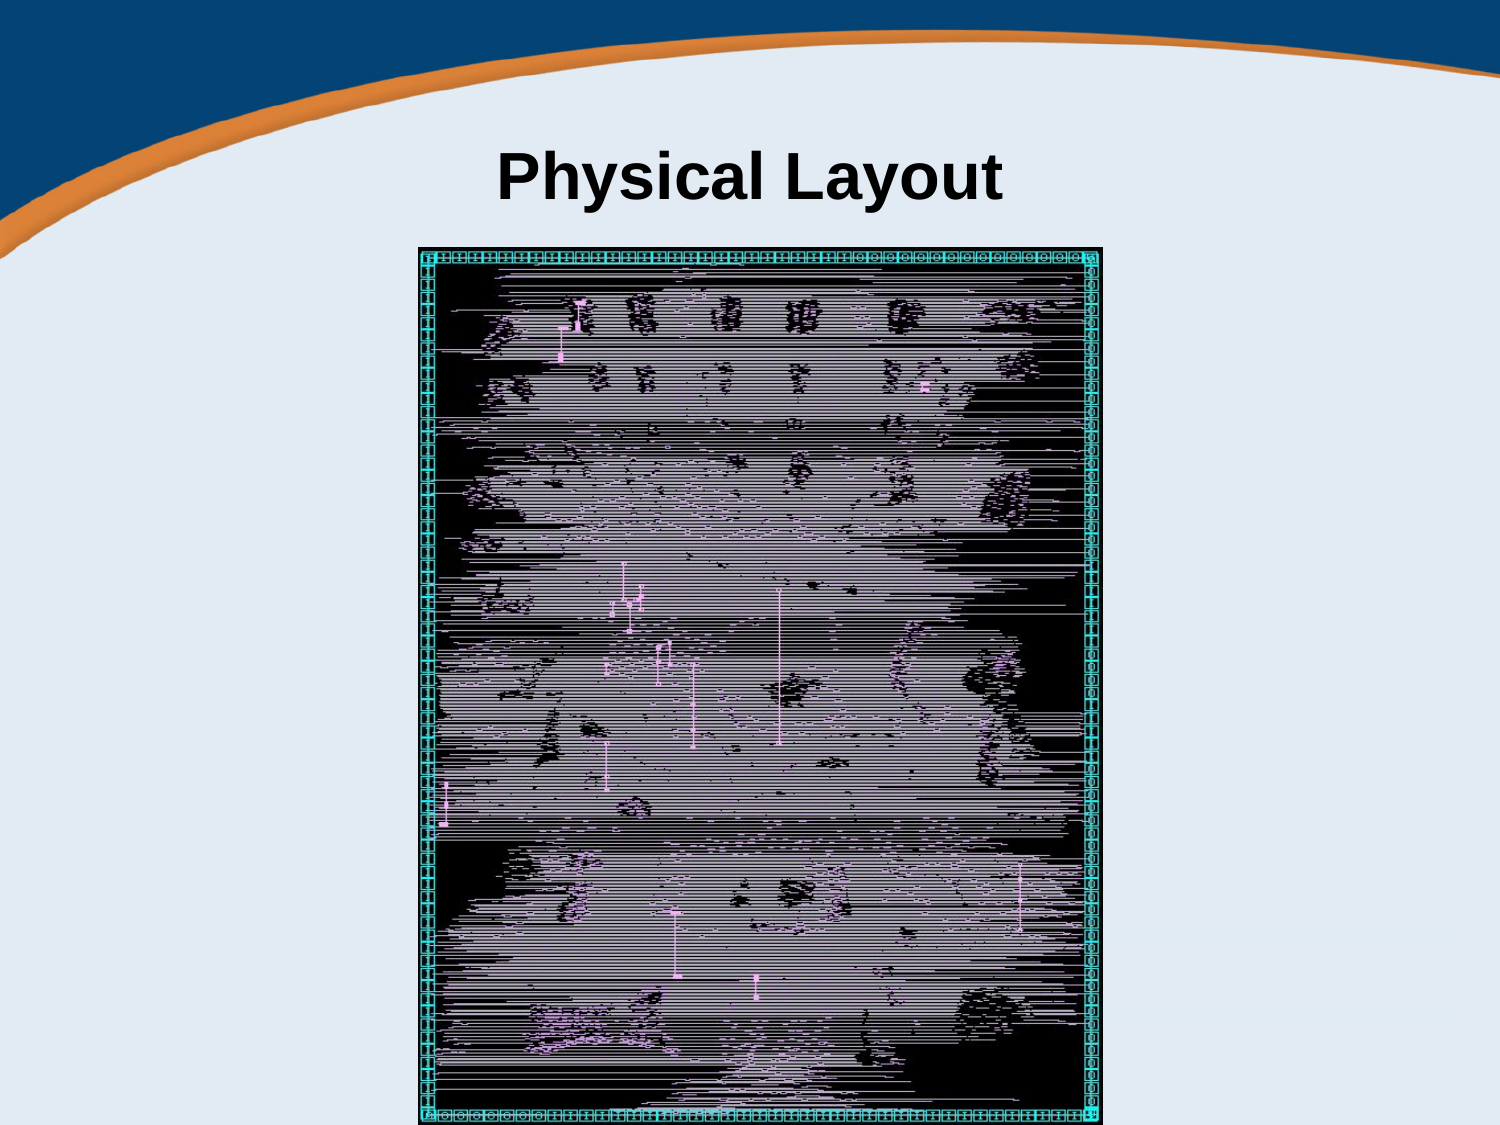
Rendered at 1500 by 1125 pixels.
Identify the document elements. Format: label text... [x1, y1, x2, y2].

title Physical Layout [75, 79, 1425, 267]
picture [0, 0, 1500, 1125]
